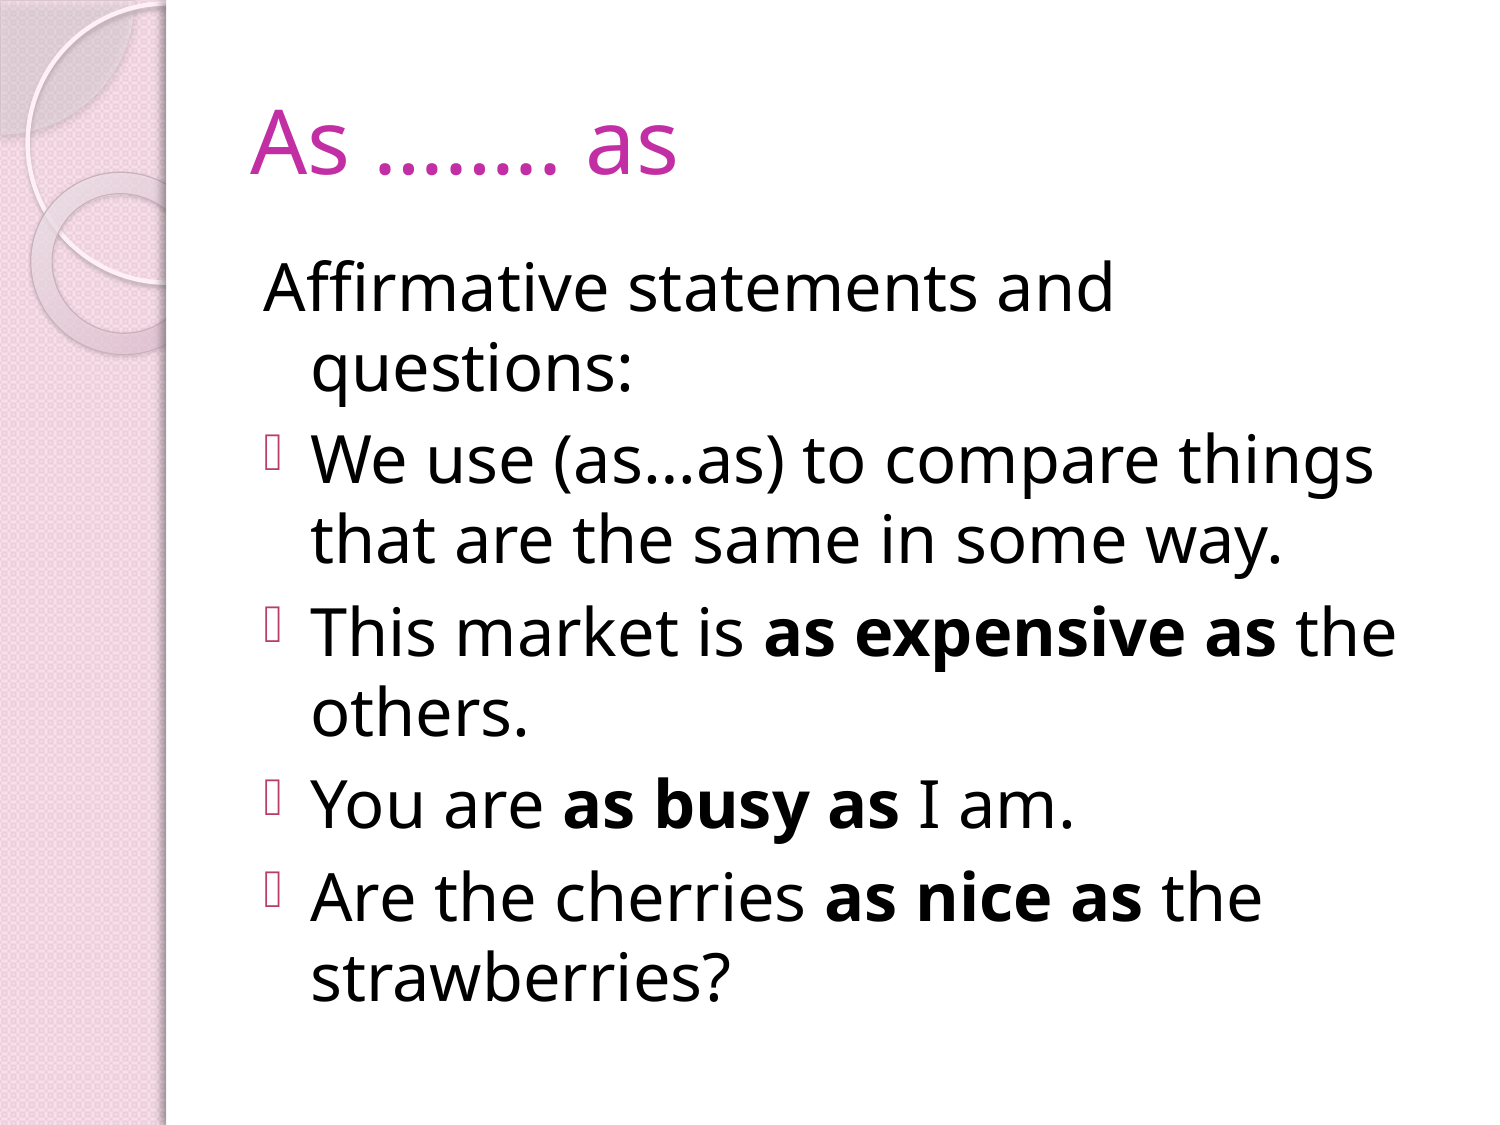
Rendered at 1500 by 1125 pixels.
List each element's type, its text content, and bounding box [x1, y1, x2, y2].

title As …….. as [235, 45, 1466, 233]
list Affirmative statements and questions: We use (as…as) to compare things that are the same in some way. This market is as expensive as the others. You are as busy as I am. Are the cherries as nice as the strawberries? [235, 237, 1466, 1025]
